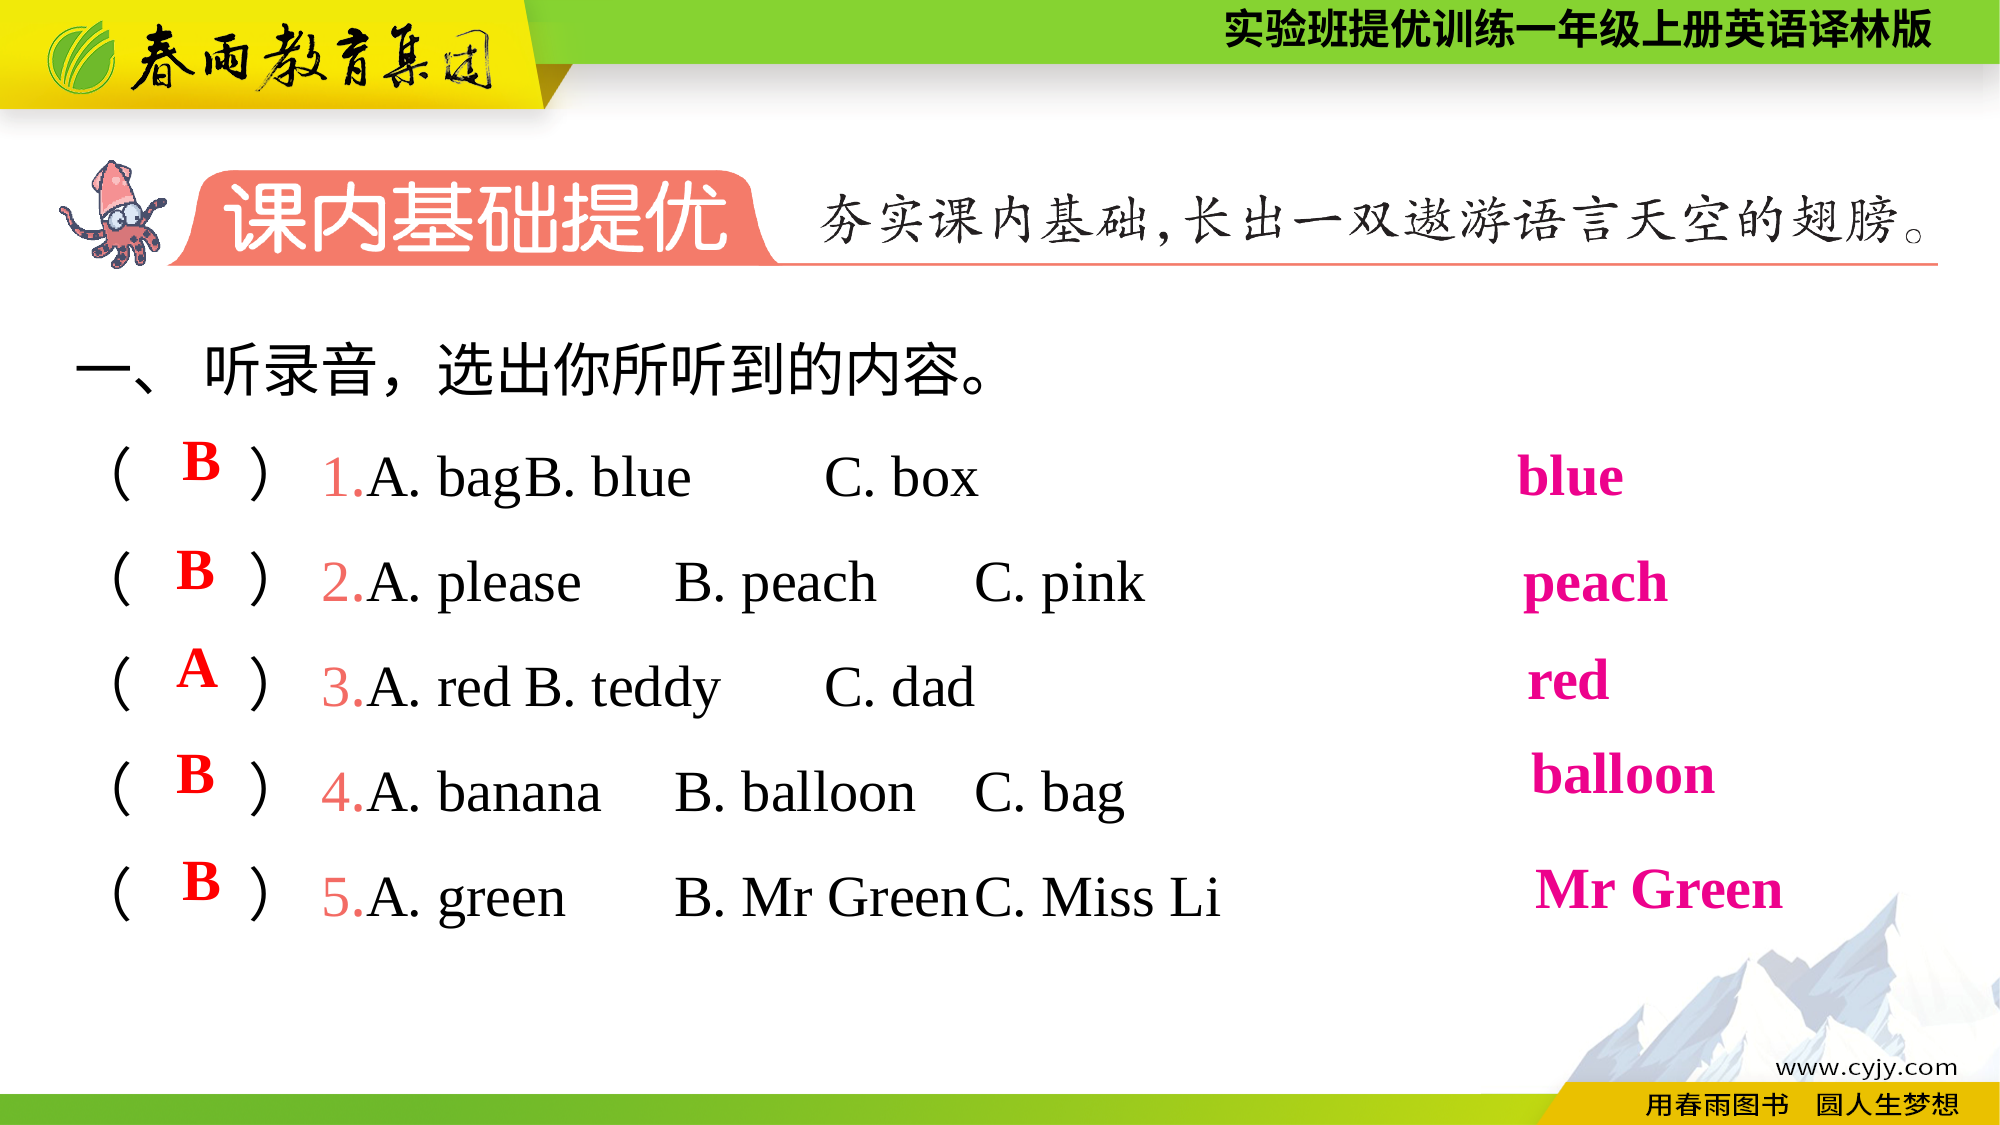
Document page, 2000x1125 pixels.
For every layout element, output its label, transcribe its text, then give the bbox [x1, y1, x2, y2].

text_box red [1512, 633, 1626, 719]
text_box balloon [1516, 727, 1732, 813]
text_box Mr Green [1521, 842, 1800, 928]
picture [0, 0, 2000, 1125]
text_box B [167, 414, 251, 500]
text_box B [161, 523, 231, 609]
text_box blue [1502, 429, 1640, 515]
text_box B [167, 834, 236, 919]
list 一、 听录音，选出你所听到的内容。 （ ）1.A. bag B. blue C. box （ ）2.A. please B. peach C. pink （ ）3.A. red B. teddy C. dad （ ）4.A. banana B. balloon C. bag （ ）5.A. green B. Mr Green C. Miss Li [59, 290, 1944, 943]
text_box peach [1508, 535, 1684, 621]
text_box B [161, 727, 231, 813]
text_box A [161, 621, 234, 707]
